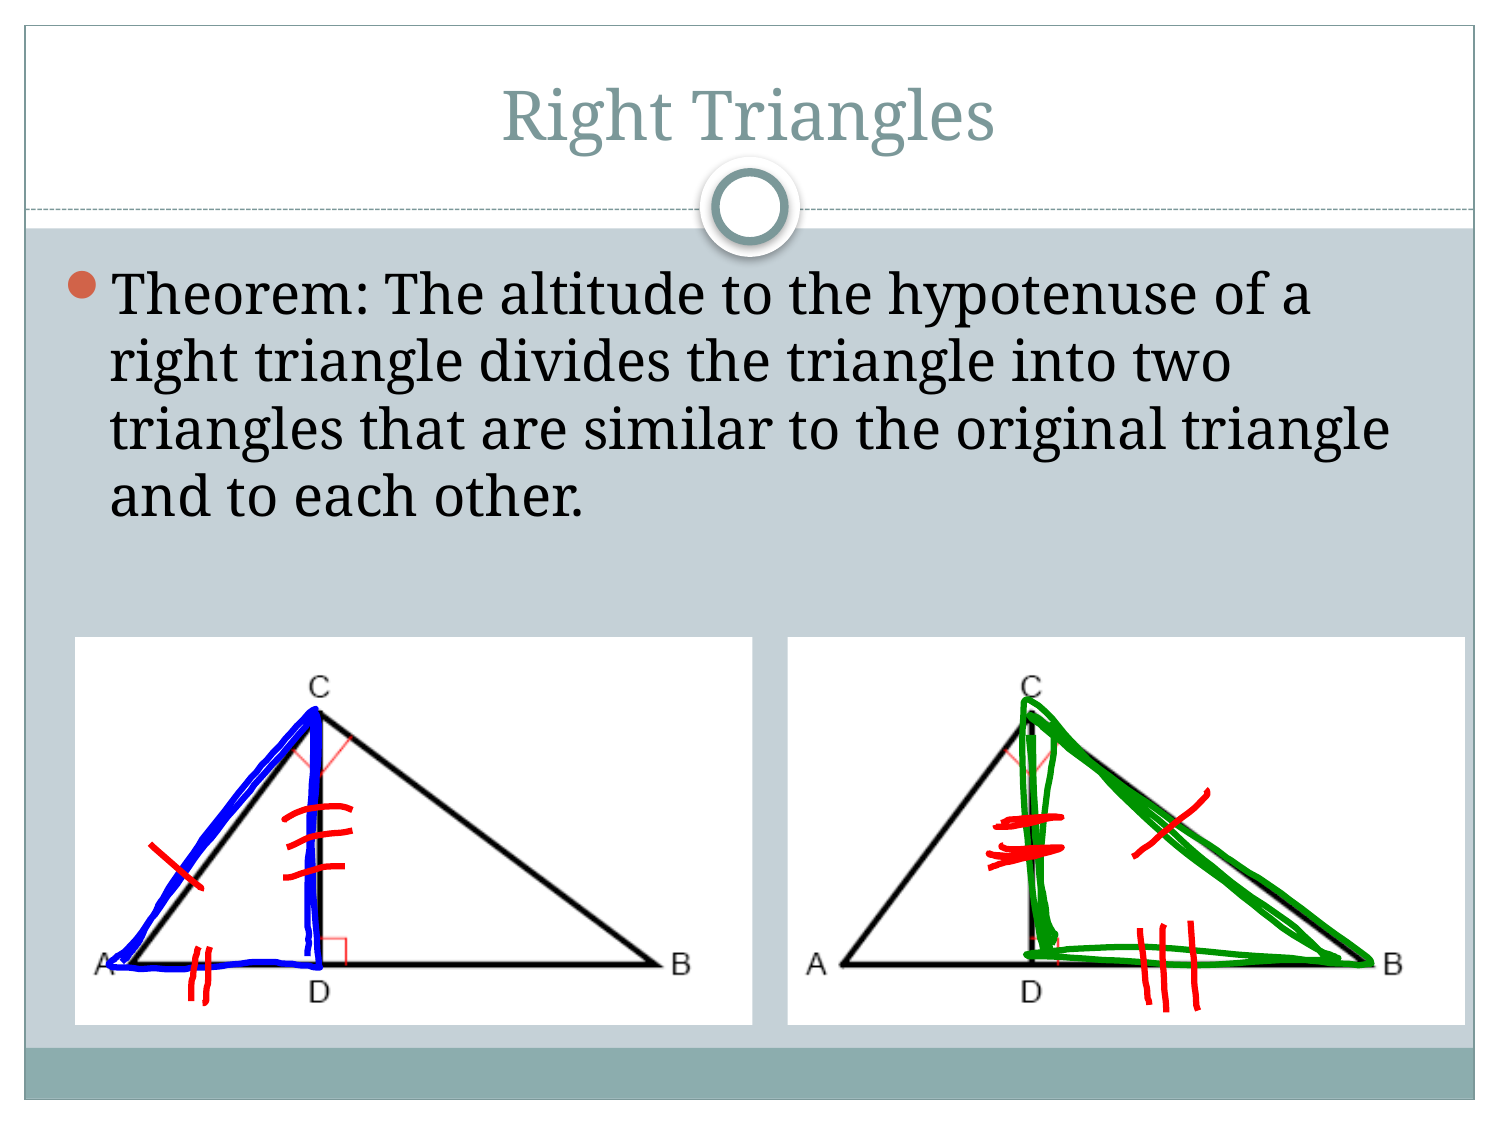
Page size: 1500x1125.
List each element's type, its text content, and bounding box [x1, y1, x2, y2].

list Theorem: The altitude to the hypotenuse of a right triangle divides the triangle into two triangles that are similar to the original triangle and to each other. [49, 250, 1445, 1001]
picture [787, 637, 1466, 1026]
picture [74, 637, 753, 1026]
title Right Triangles [49, 37, 1450, 162]
